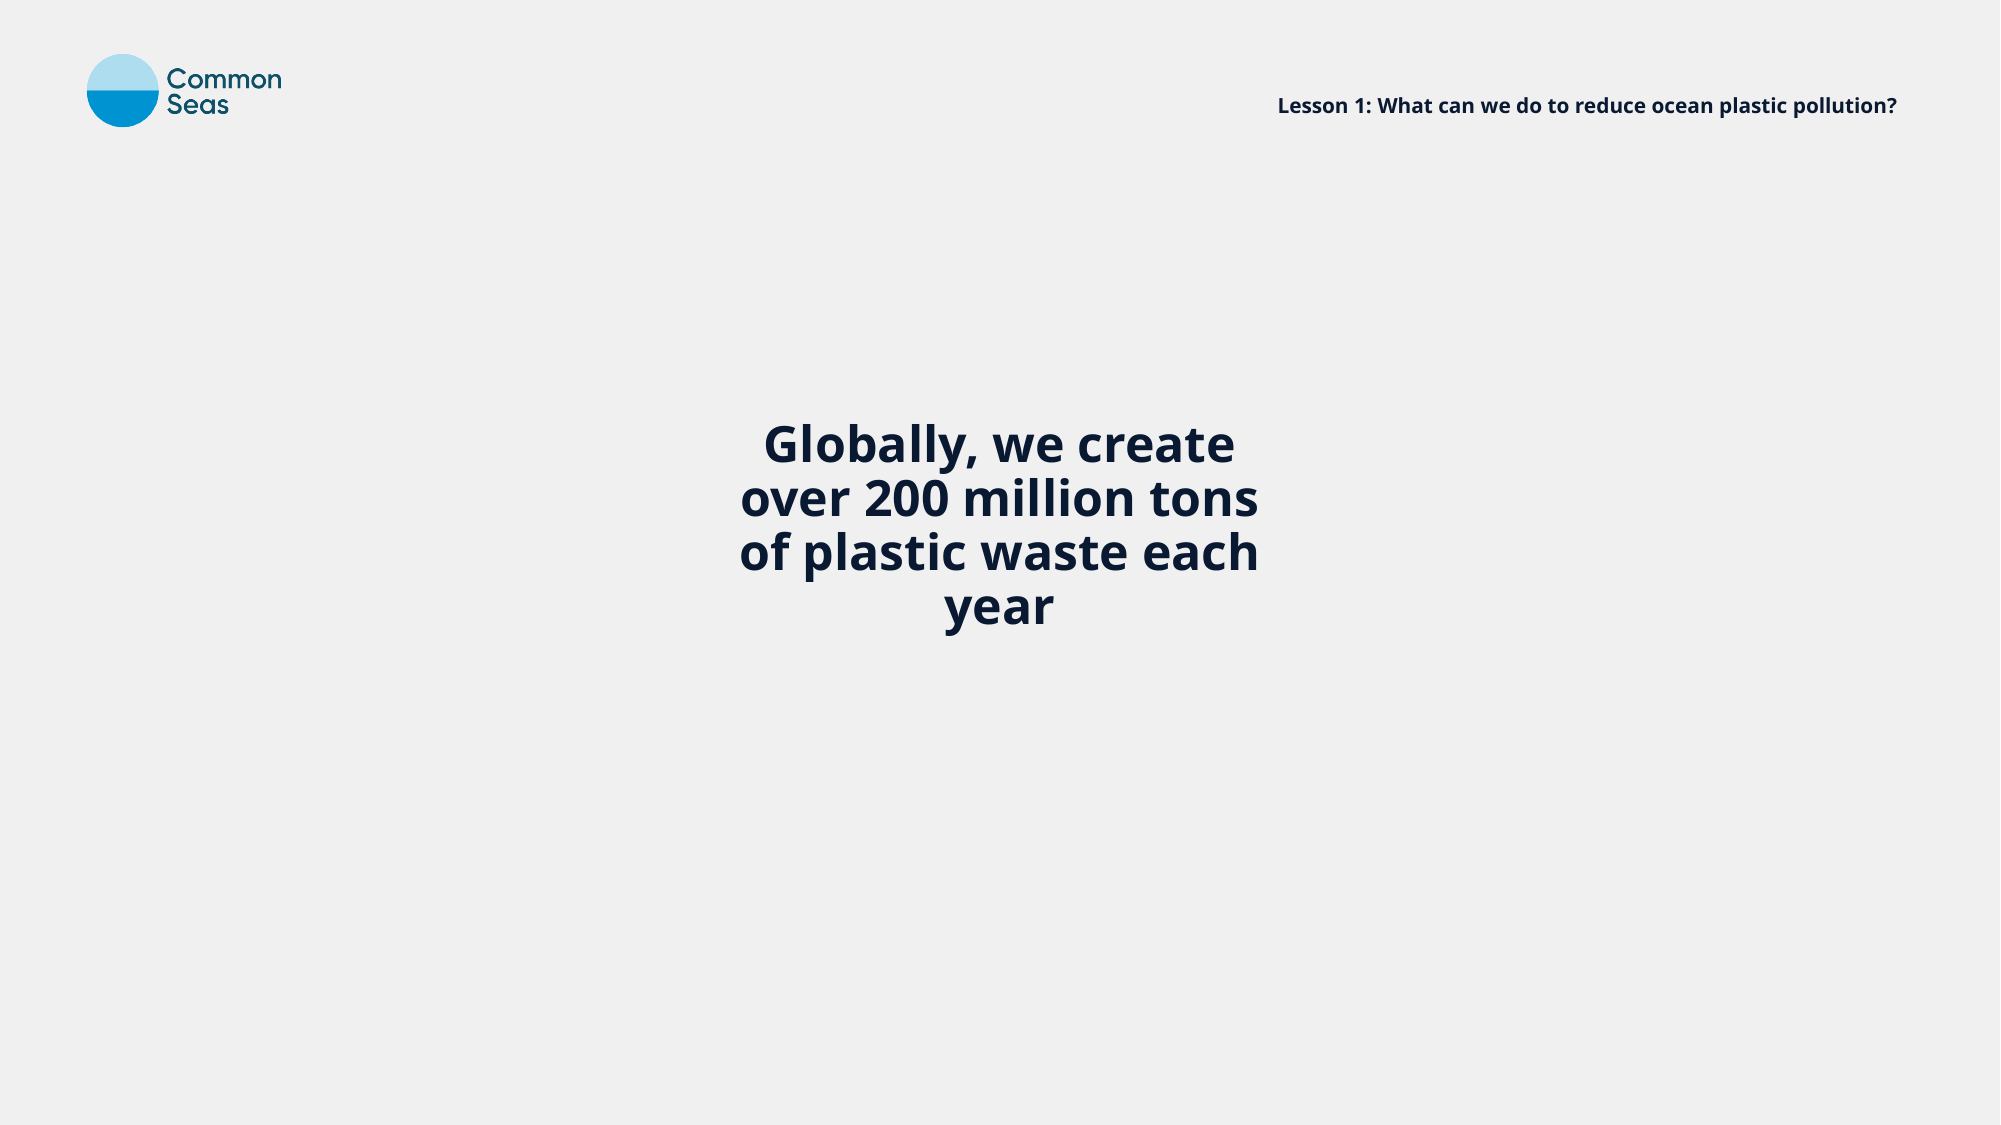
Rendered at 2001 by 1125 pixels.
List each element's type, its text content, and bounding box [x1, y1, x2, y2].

title Lesson 1: What can we do to reduce ocean plastic pollution? [1267, 83, 1906, 130]
list Globally, we create over 200 million tons of plastic waste each year [731, 346, 1269, 709]
picture [80, 51, 289, 130]
